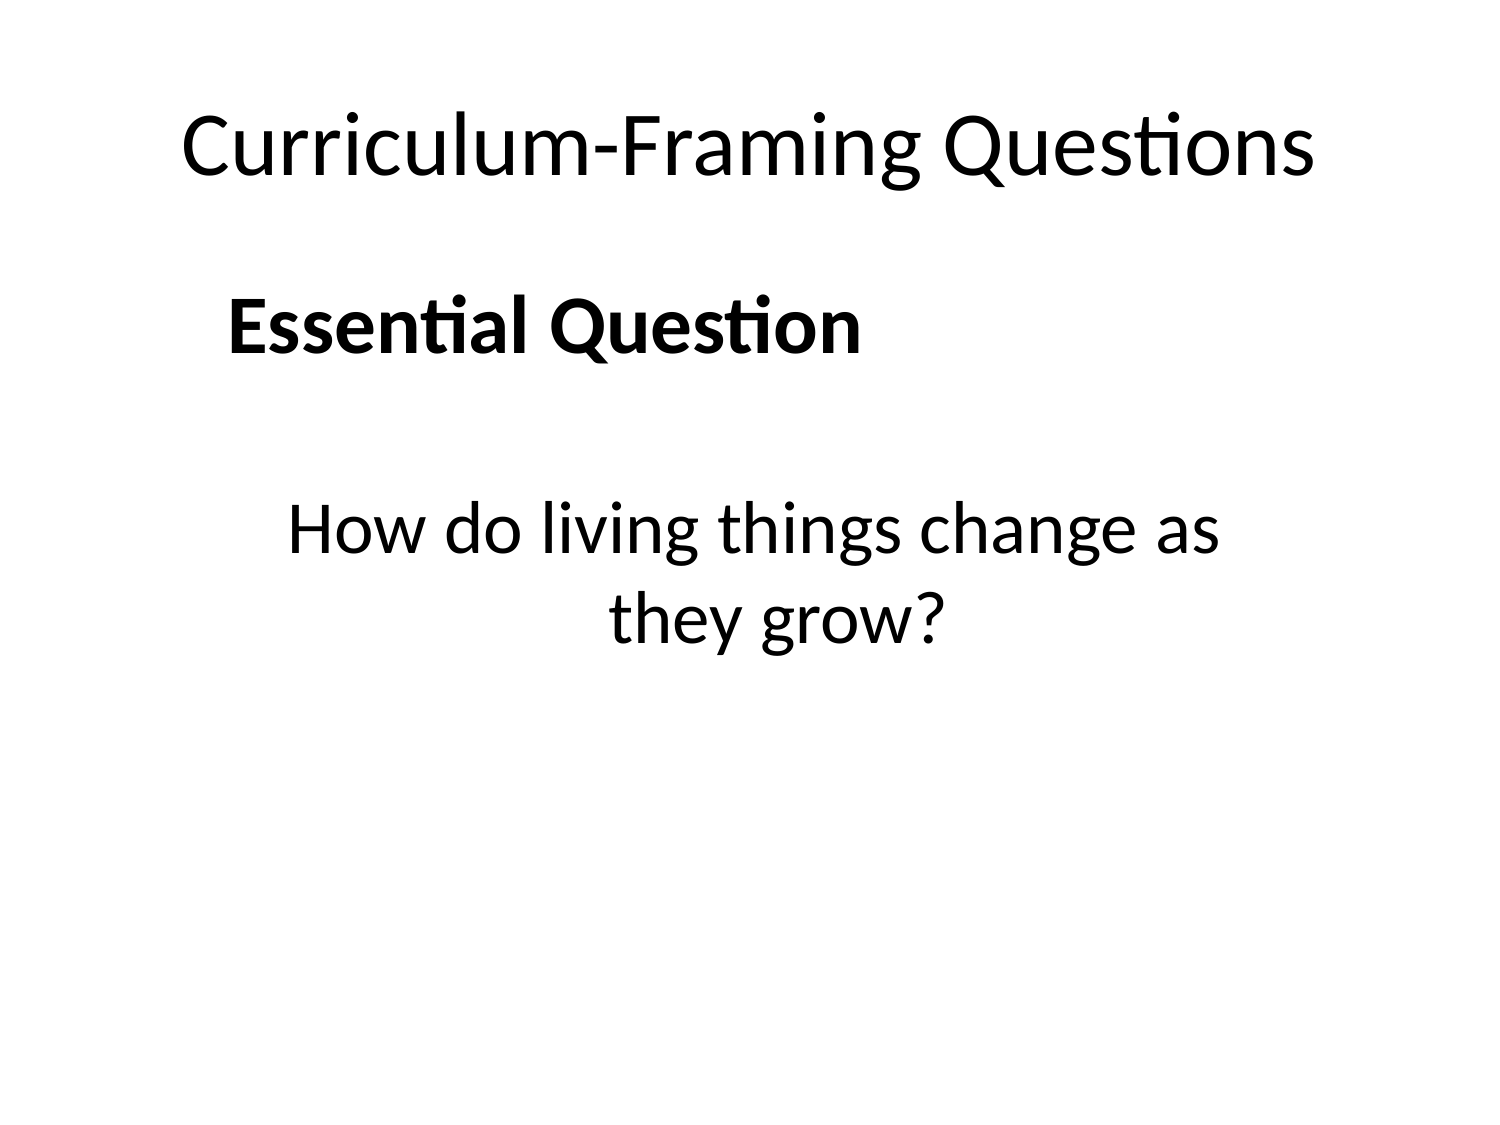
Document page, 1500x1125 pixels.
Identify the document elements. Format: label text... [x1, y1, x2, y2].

text_box Essential Question How do living things change as they grow? [212, 262, 1288, 1005]
title Curriculum-Framing Questions [75, 45, 1425, 233]
